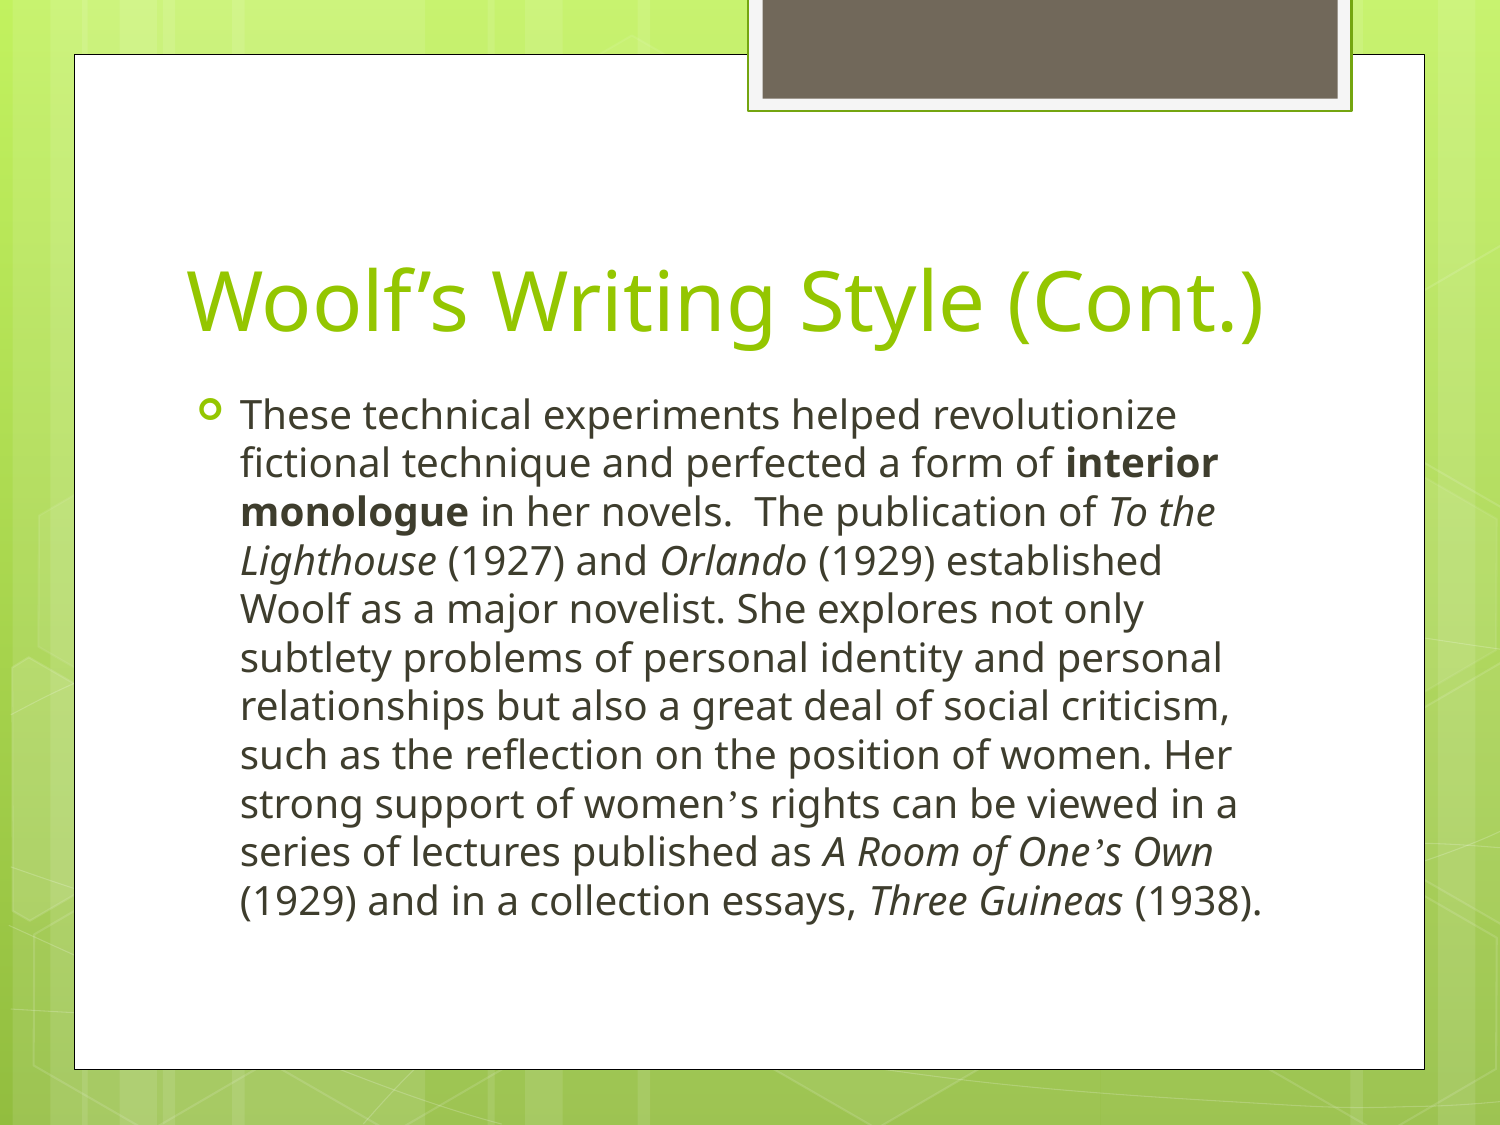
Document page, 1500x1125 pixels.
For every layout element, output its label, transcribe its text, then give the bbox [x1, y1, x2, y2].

list These technical experiments helped revolutionize fictional technique and perfected a form of interior monologue in her novels. The publication of To the Lighthouse (1927) and Orlando (1929) established Woolf as a major novelist. She explores not only subtlety problems of personal identity and personal relationships but also a great deal of social criticism, such as the reflection on the position of women. Her strong support of women’s rights can be viewed in a series of lectures published as A Room of One’s Own (1929) and in a collection essays, Three Guineas (1938). [171, 381, 1283, 957]
title Woolf’s Writing Style (Cont.) [171, 168, 1324, 357]
